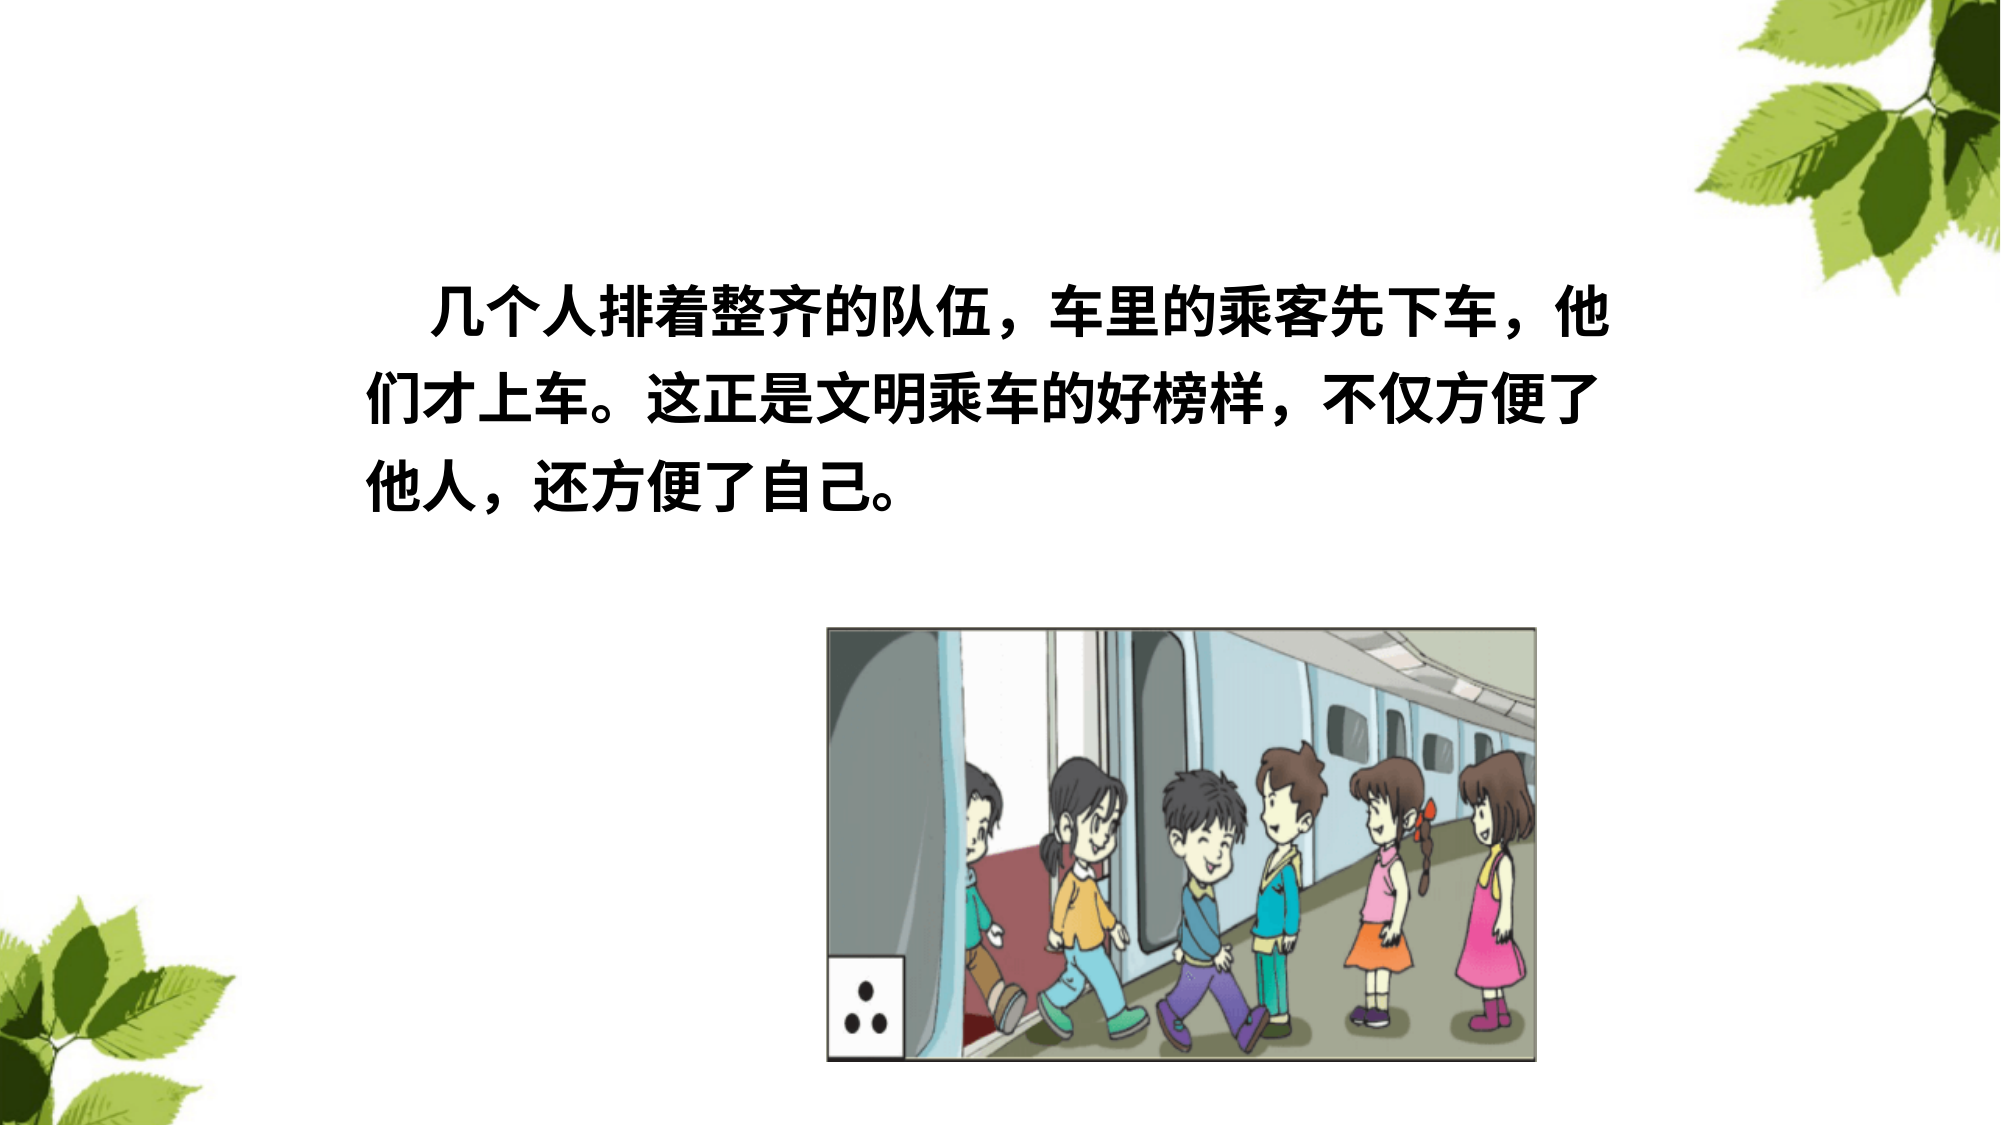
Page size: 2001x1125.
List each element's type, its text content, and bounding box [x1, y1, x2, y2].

picture [1687, 0, 2001, 303]
text_box 几个人排着整齐的队伍，车里的乘客先下车，他们才上车。这正是文明乘车的好榜样，不仅方便了他人，还方便了自己。 [350, 248, 1650, 690]
picture [826, 627, 1538, 1062]
picture [0, 890, 242, 1125]
